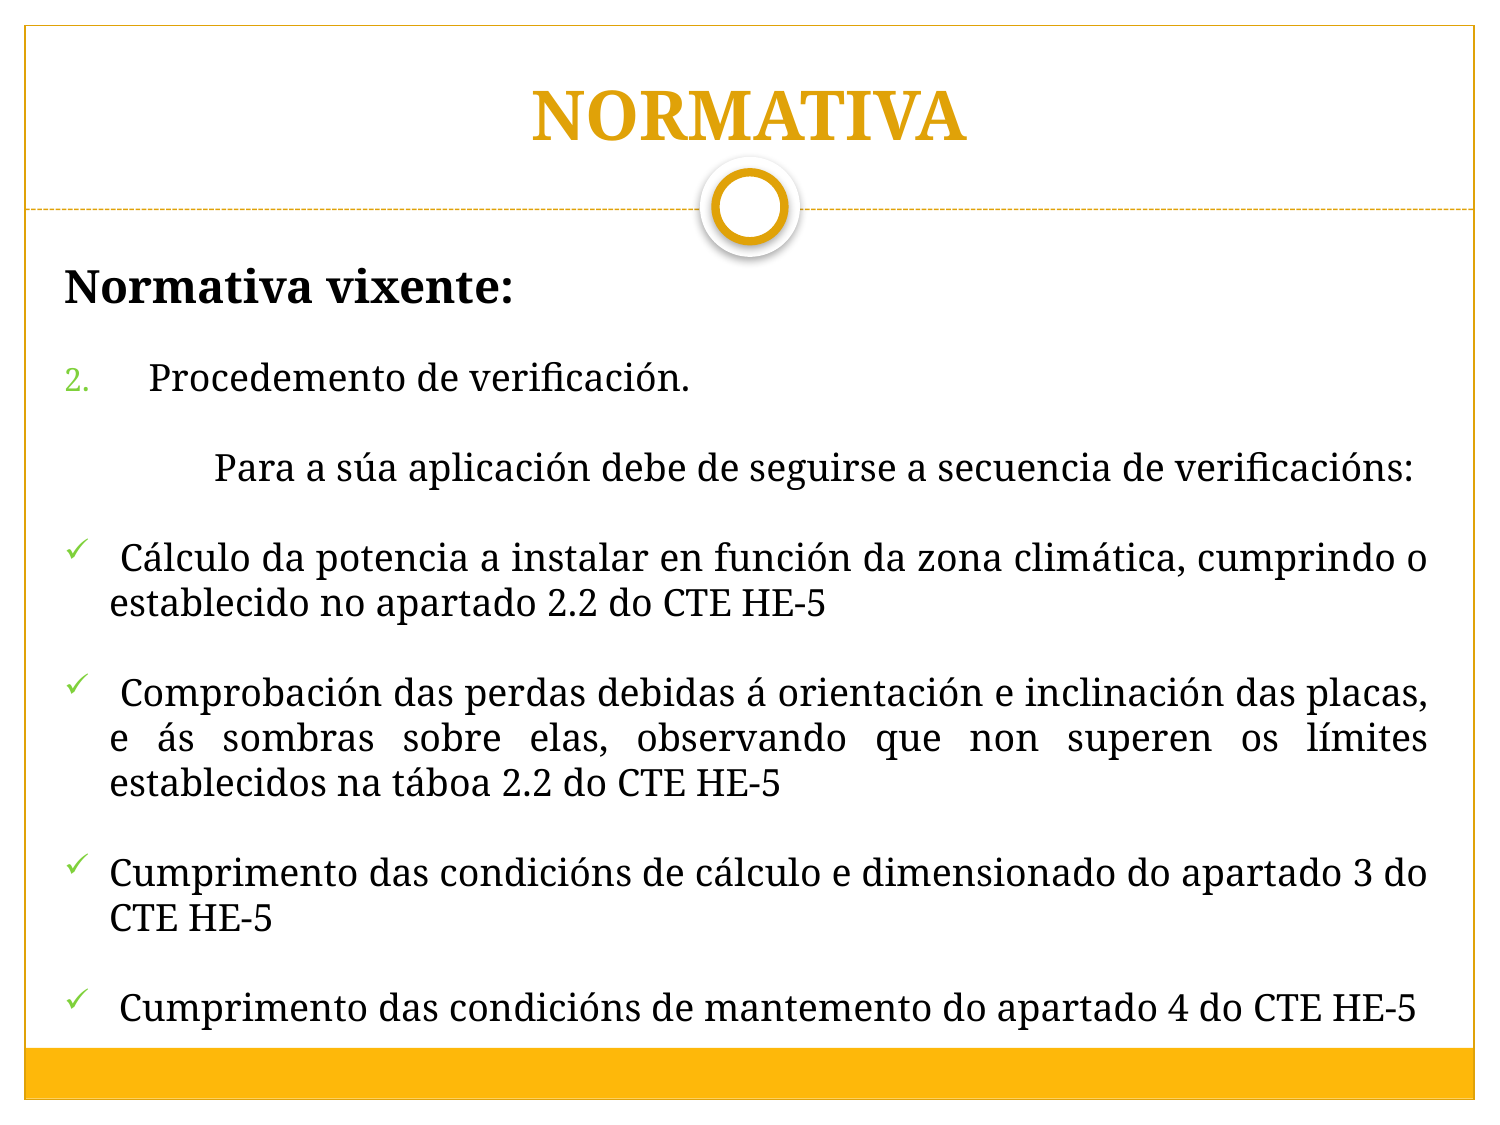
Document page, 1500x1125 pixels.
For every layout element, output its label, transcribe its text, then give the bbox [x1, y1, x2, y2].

title NORMATIVA [49, 37, 1450, 162]
list Normativa vixente: Procedemento de verificación. Para a súa aplicación debe de seguirse a secuencia de verificacións: Cálculo da potencia a instalar en función da zona climática, cumprindo o establecido no apartado 2.2 do CTE HE-5 Comprobación das perdas debidas á orientación e inclinación das placas, e ás sombras sobre elas, observando que non superen os límites establecidos na táboa 2.2 do CTE HE-5 Cumprimento das condicións de cálculo e dimensionado do apartado 3 do CTE HE-5 Cumprimento das condicións de mantemento do apartado 4 do CTE HE-5 [49, 250, 1445, 1001]
